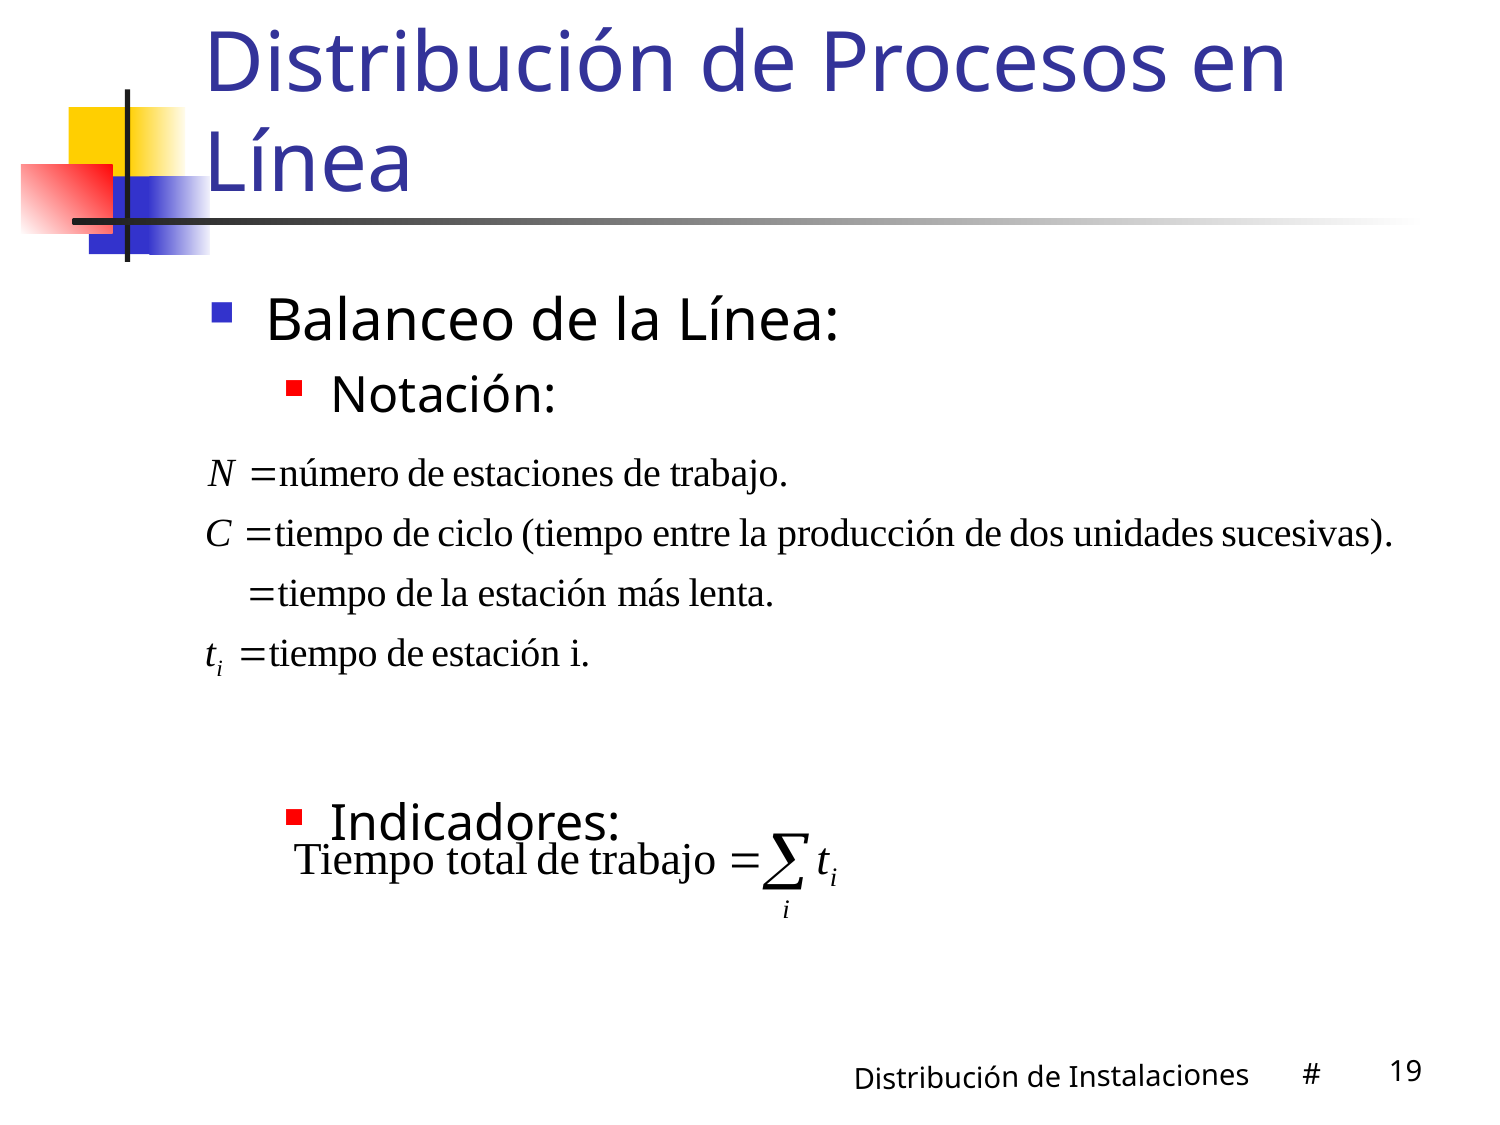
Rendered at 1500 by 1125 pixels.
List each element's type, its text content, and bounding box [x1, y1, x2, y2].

title Distribución de Procesos en Línea [188, 27, 1468, 216]
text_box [287, 824, 851, 929]
list Balanceo de la Línea: Notación: Indicadores: [193, 274, 1470, 1007]
slide_number 19 [1124, 1024, 1438, 1101]
footer Distribución de Instalaciones # [761, 1028, 1414, 1110]
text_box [199, 449, 1401, 747]
